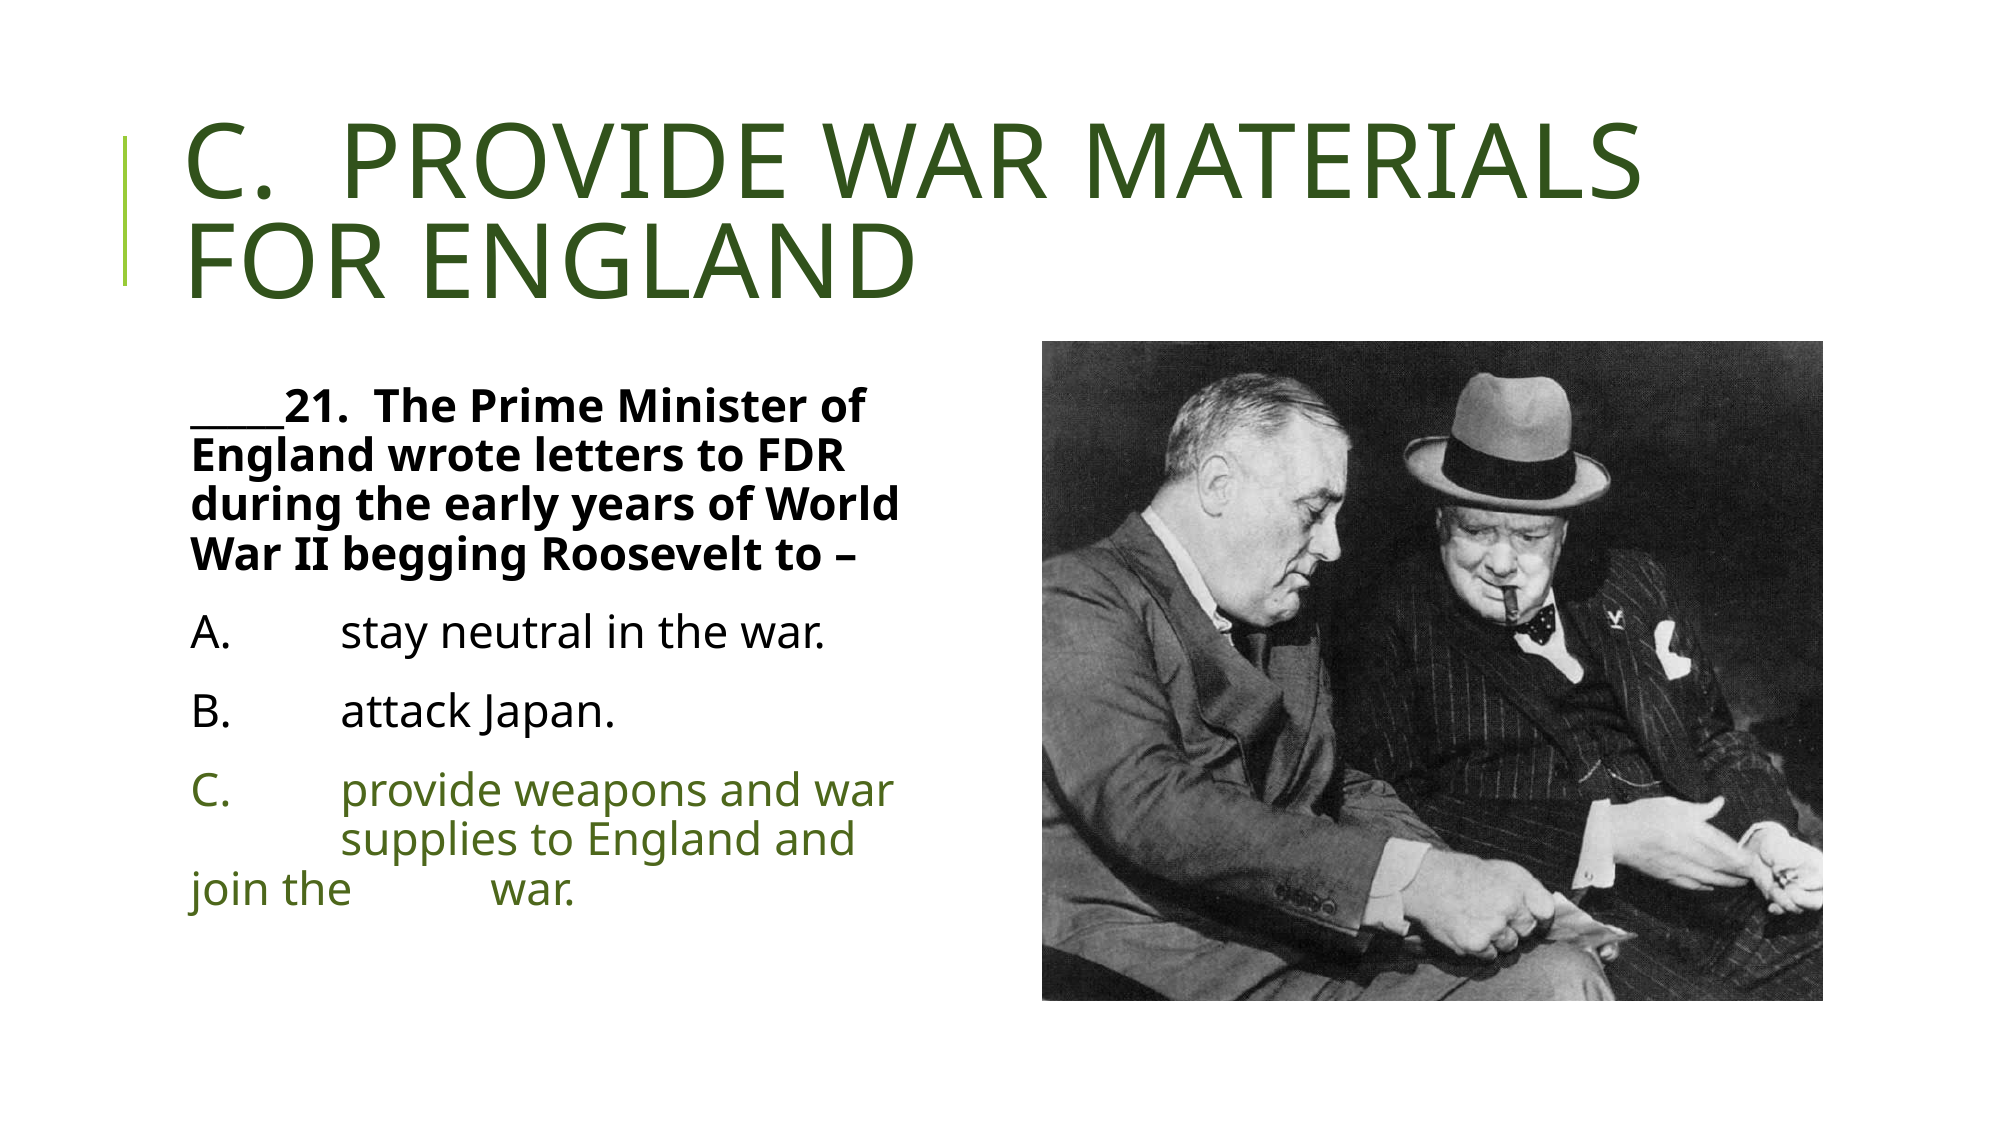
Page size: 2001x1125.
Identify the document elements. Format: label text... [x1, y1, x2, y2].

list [1041, 341, 1823, 1002]
title C. Provide war materials for England [168, 96, 1763, 342]
list _____21. The Prime Minister of England wrote letters to FDR during the early years of World War II begging Roosevelt to – A. stay neutral in the war. B. attack Japan. C. provide weapons and war supplies to England and join the war. [168, 375, 948, 1035]
